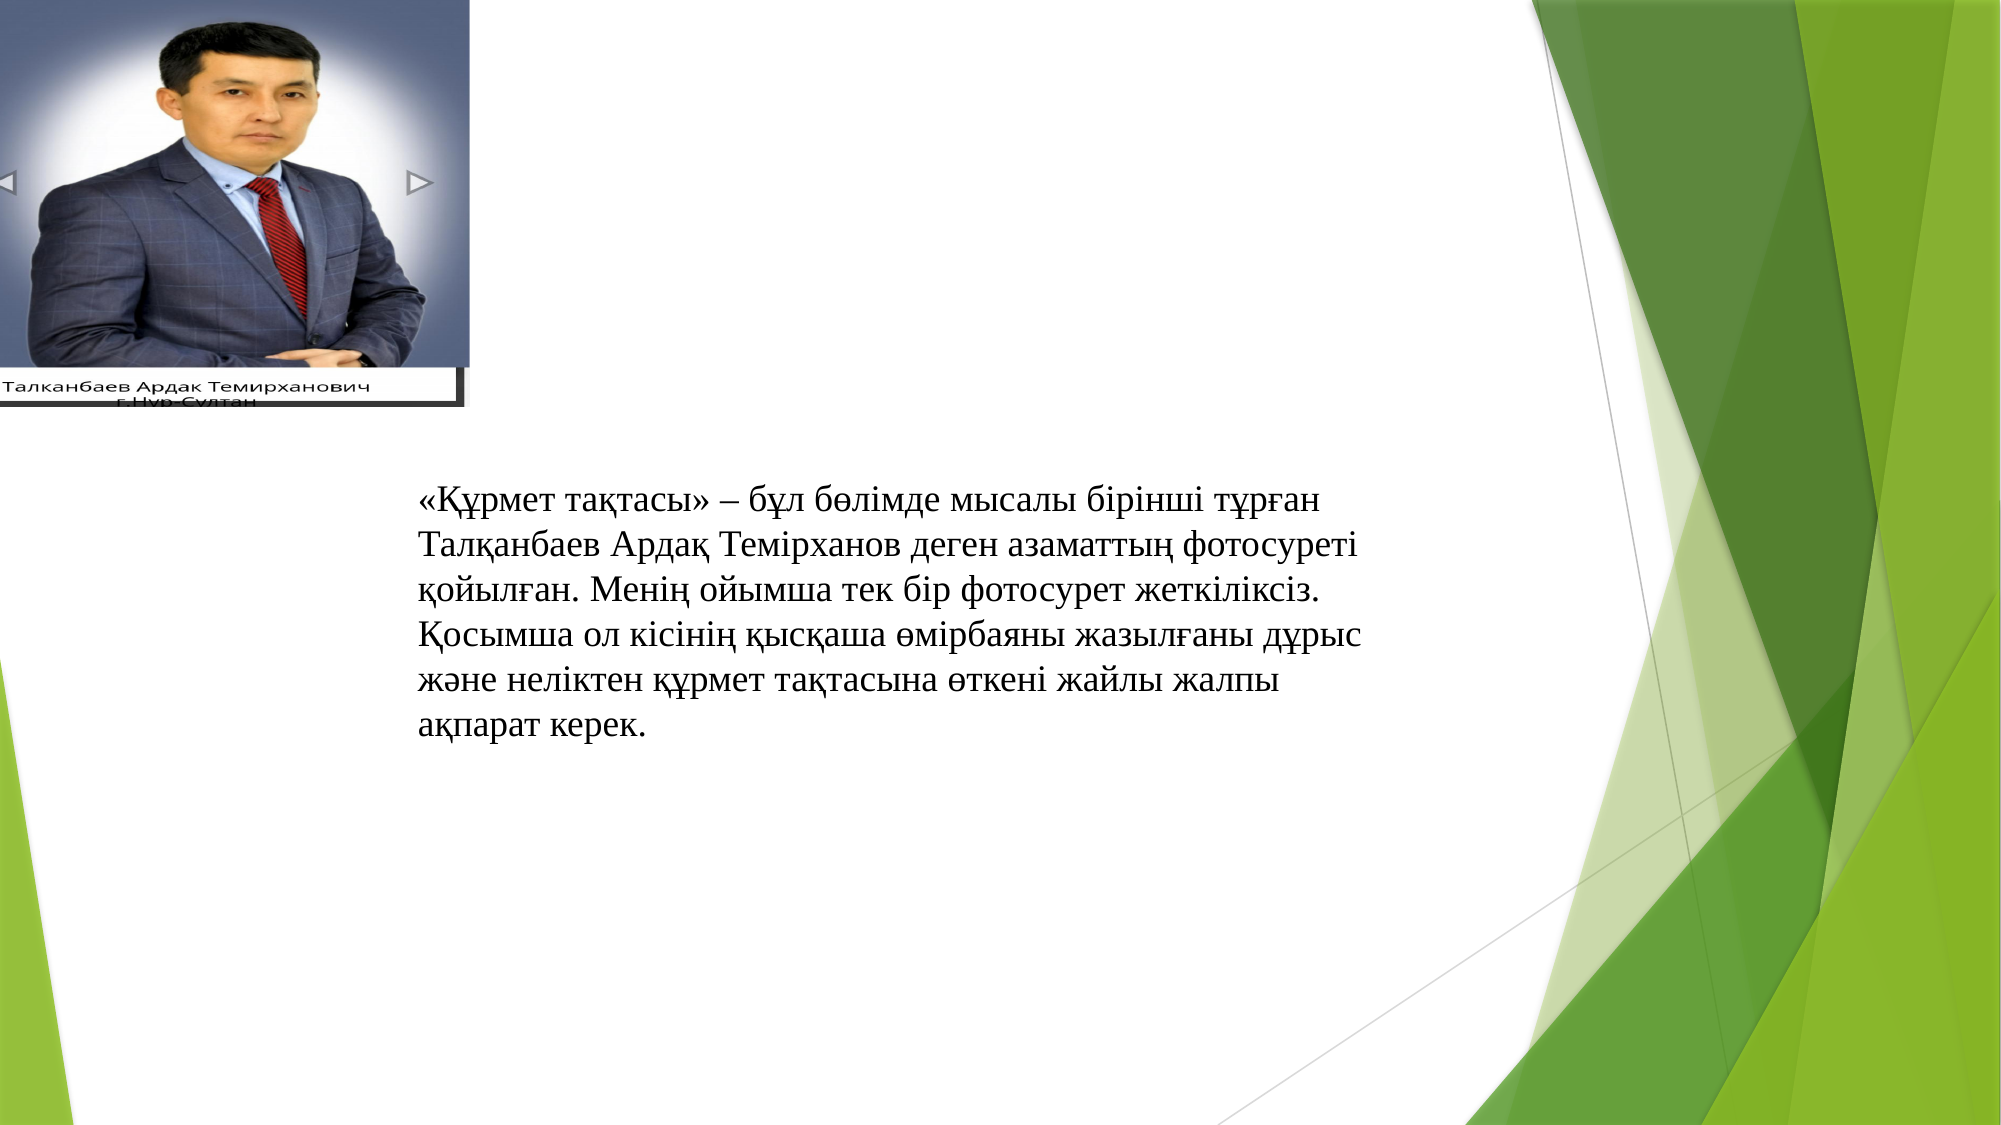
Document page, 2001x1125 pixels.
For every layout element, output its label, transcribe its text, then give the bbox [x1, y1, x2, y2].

text_box «Құрмет тақтасы» – бұл бөлімде мысалы бірінші тұрған Талқанбаев Ардақ Темірханов деген азаматтың фотосуреті қойылған. Менің ойымша тек бір фотосурет жеткіліксіз. Қосымша ол кісінің қысқаша өмірбаяны жазылғаны дұрыс және неліктен құрмет тақтасына өткені жайлы жалпы ақпарат керек. [403, 466, 1404, 752]
picture [0, 0, 470, 407]
